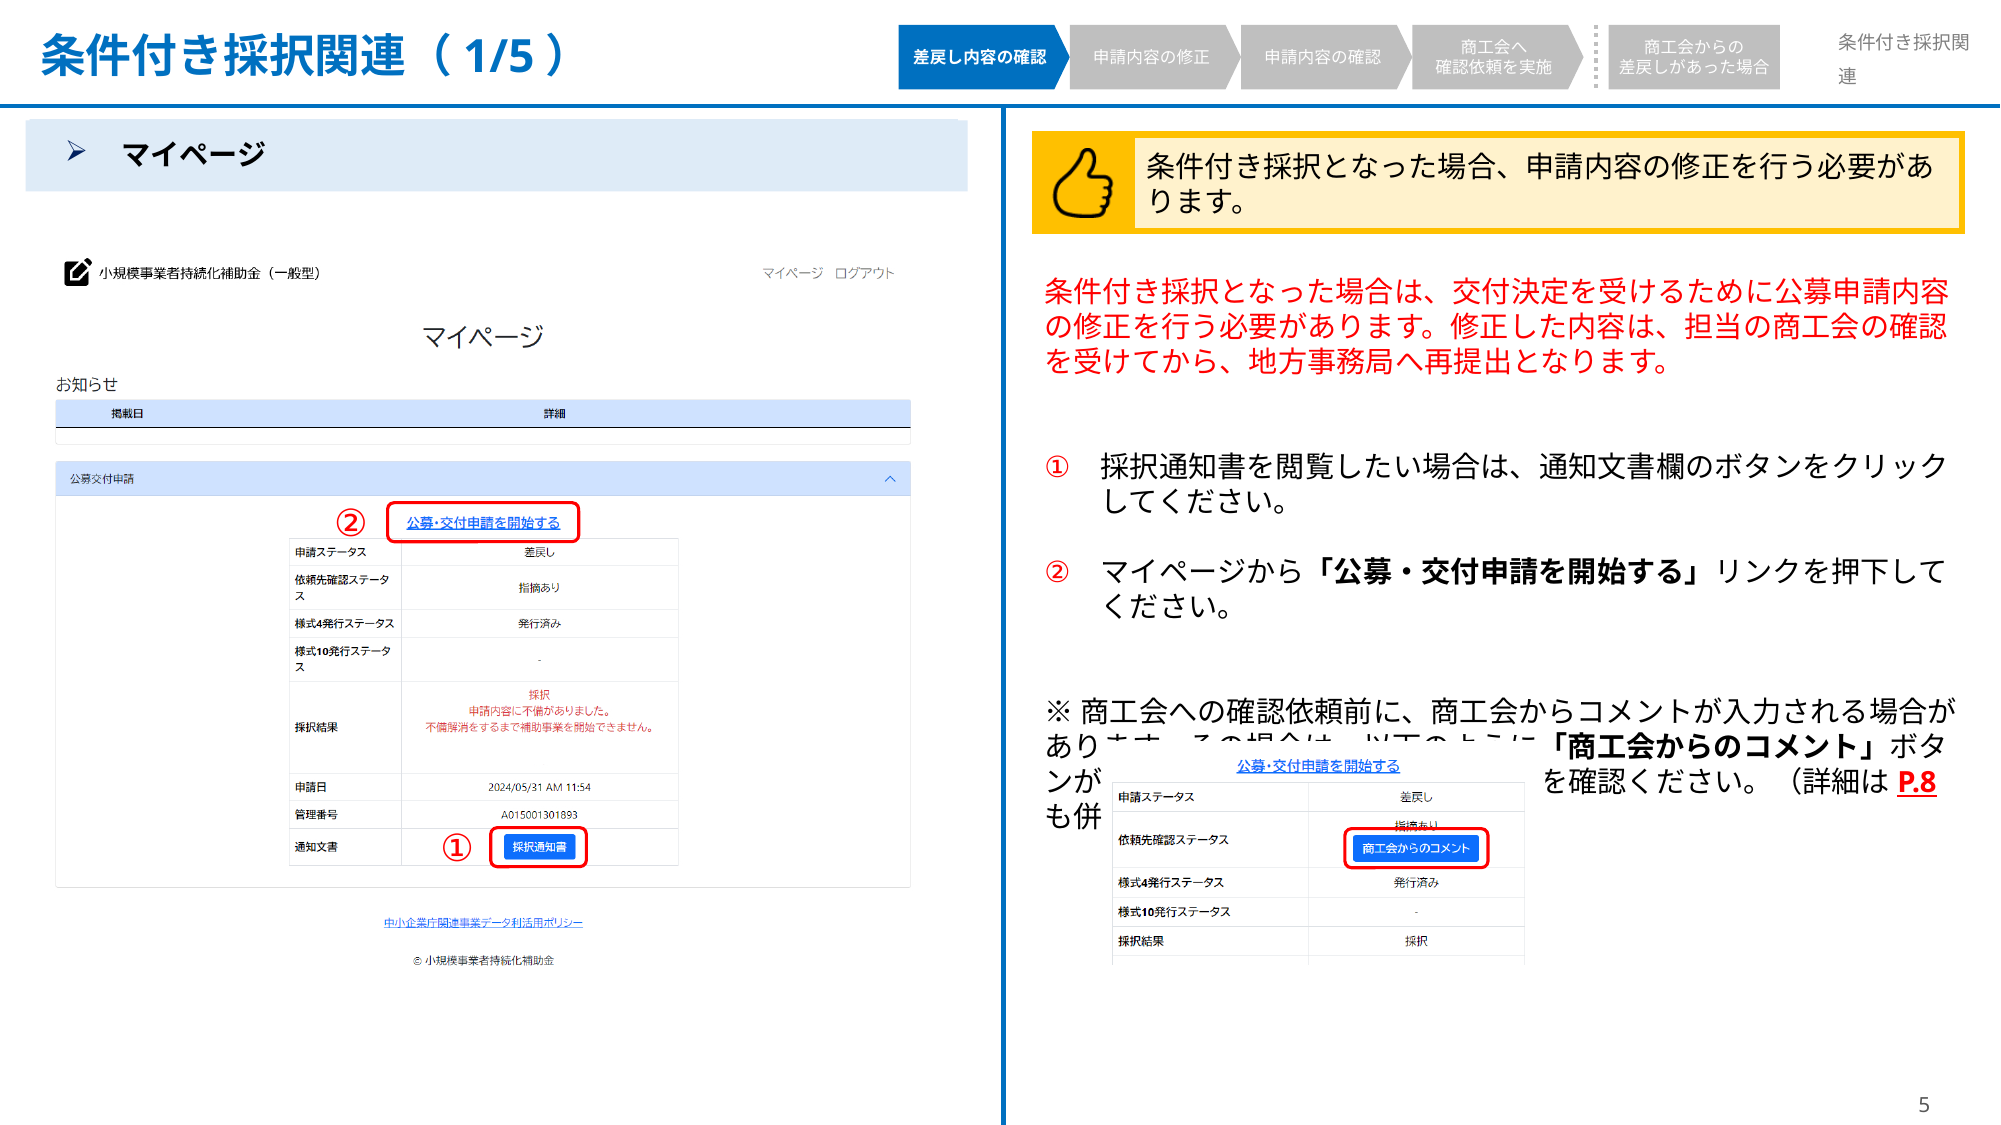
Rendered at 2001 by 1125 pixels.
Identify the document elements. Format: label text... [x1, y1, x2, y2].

picture [1048, 148, 1118, 218]
text_box マイページ [29, 119, 958, 190]
picture [25, 241, 941, 1006]
text_box 条件付き採択関連（1/5） [25, 17, 1283, 92]
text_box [898, 24, 1780, 90]
text_box 条件付き採択となった場合、申請内容の修正を行う必要があります。 [1133, 133, 1963, 232]
text_box [1034, 133, 1133, 232]
picture [1101, 741, 1546, 965]
text_box 条件付き採択となった場合は、交付決定を受けるために公募申請内容の修正を行う必要があります。修正した内容は、担当の商工会の確認を受けてから、地方事務局へ再提出となります。 採択通知書を閲覧したい場合は、通知文書欄のボタンをクリックしてください。 マイページから「公募・交付申請を開始する」リンクを押下してください。 ※商工会への確認依頼前に、商工会からコメントが入力される場合があります。その場合は、以下のように「商工会からのコメント」ボタンが表示されますので、押下して内容を確認ください。（詳細はP.8も併せてご参照ください） [1029, 231, 1985, 841]
